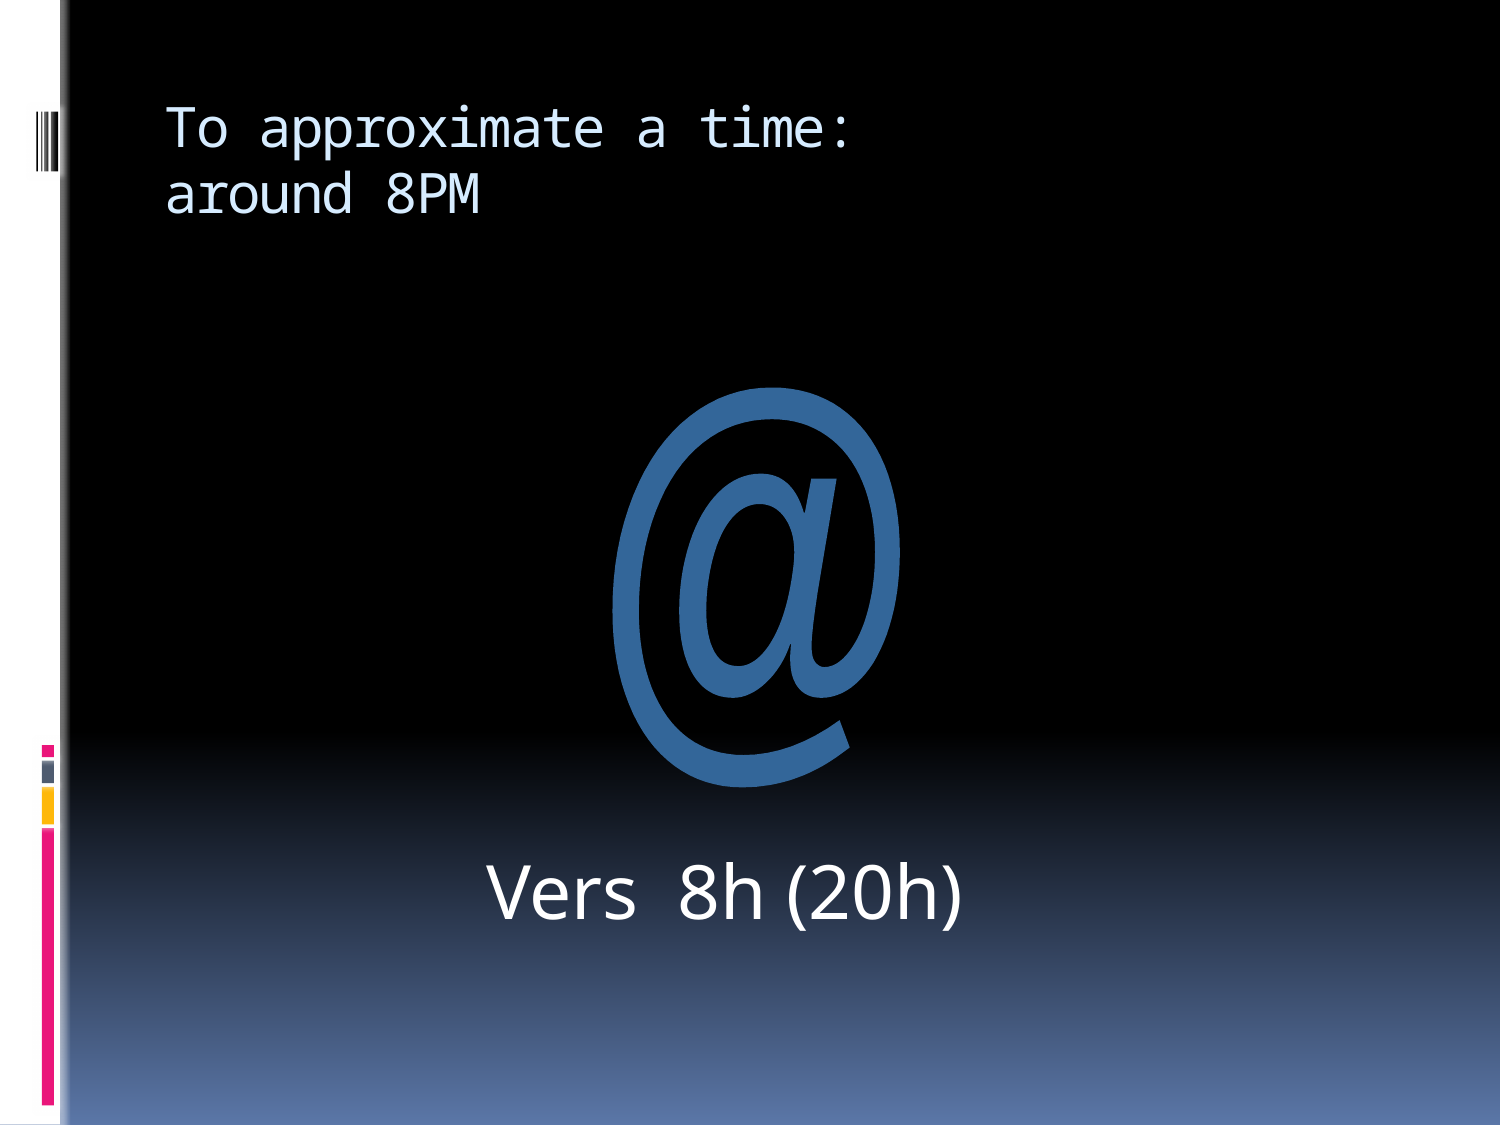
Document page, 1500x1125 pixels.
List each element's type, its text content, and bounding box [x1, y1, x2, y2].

text_box Vers 8h (20h) [75, 837, 1375, 943]
title To approximate a time: around 8PM [150, 83, 1425, 234]
